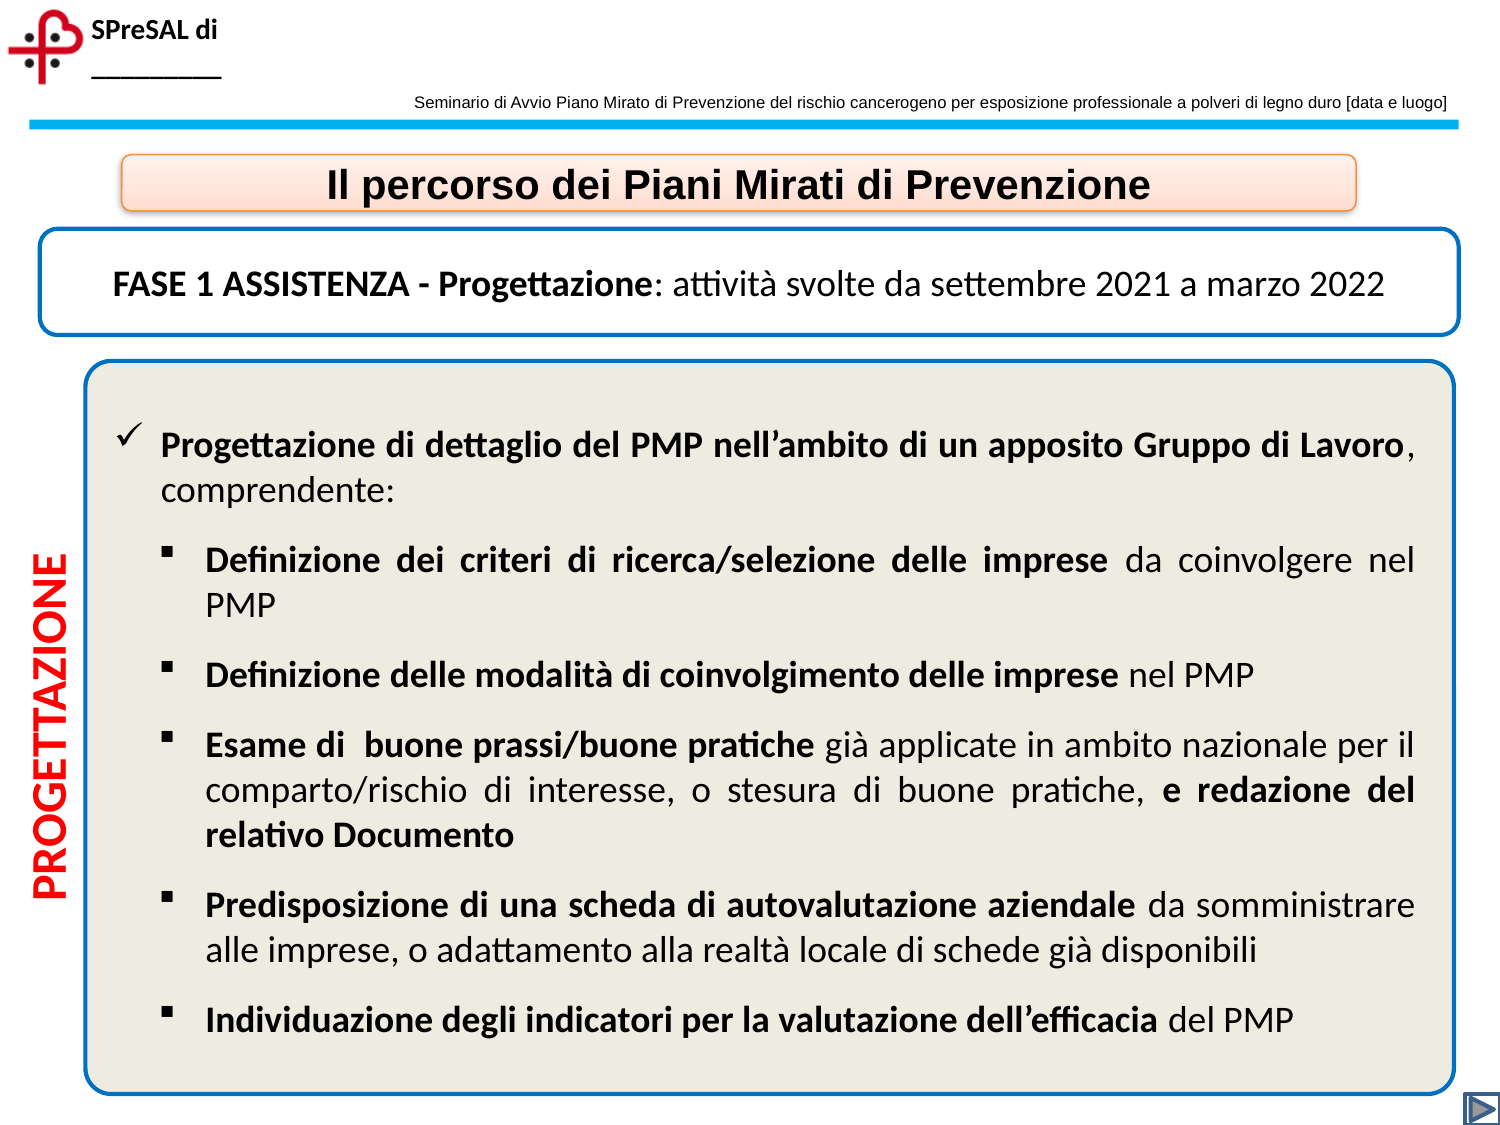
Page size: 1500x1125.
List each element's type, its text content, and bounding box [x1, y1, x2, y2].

text_box Progettazione di dettaglio del PMP nell’ambito di un apposito Gruppo di Lavoro, comprendente: Definizione dei criteri di ricerca/selezione delle imprese da coinvolgere nel PMP Definizione delle modalità di coinvolgimento delle imprese nel PMP Esame di buone prassi/buone pratiche già applicate in ambito nazionale per il comparto/rischio di interesse, o stesura di buone pratiche, e redazione del relativo Documento Predisposizione di una scheda di autovalutazione aziendale da somministrare alle imprese, o adattamento alla realtà locale di schede già disponibili Individuazione degli indicatori per la valutazione dell’efficacia del PMP [99, 412, 1431, 1047]
text_box Seminario di Avvio Piano Mirato di Prevenzione del rischio cancerogeno per esposizione professionale a polveri di legno duro [data e luogo] [392, 84, 1471, 119]
text_box SPreSAL di _________ [95, 3, 254, 89]
text_box [83, 358, 1457, 1097]
picture [0, 0, 91, 100]
text_box [29, 119, 1459, 130]
text_box Il percorso dei Piani Mirati di Prevenzione [120, 153, 1357, 212]
text_box FASE 1 ASSISTENZA - Progettazione: attività svolte da settembre 2021 a marzo 2022 [37, 226, 1461, 338]
text_box PROGETTAZIONE [8, 549, 100, 917]
text_box [1463, 1092, 1500, 1125]
